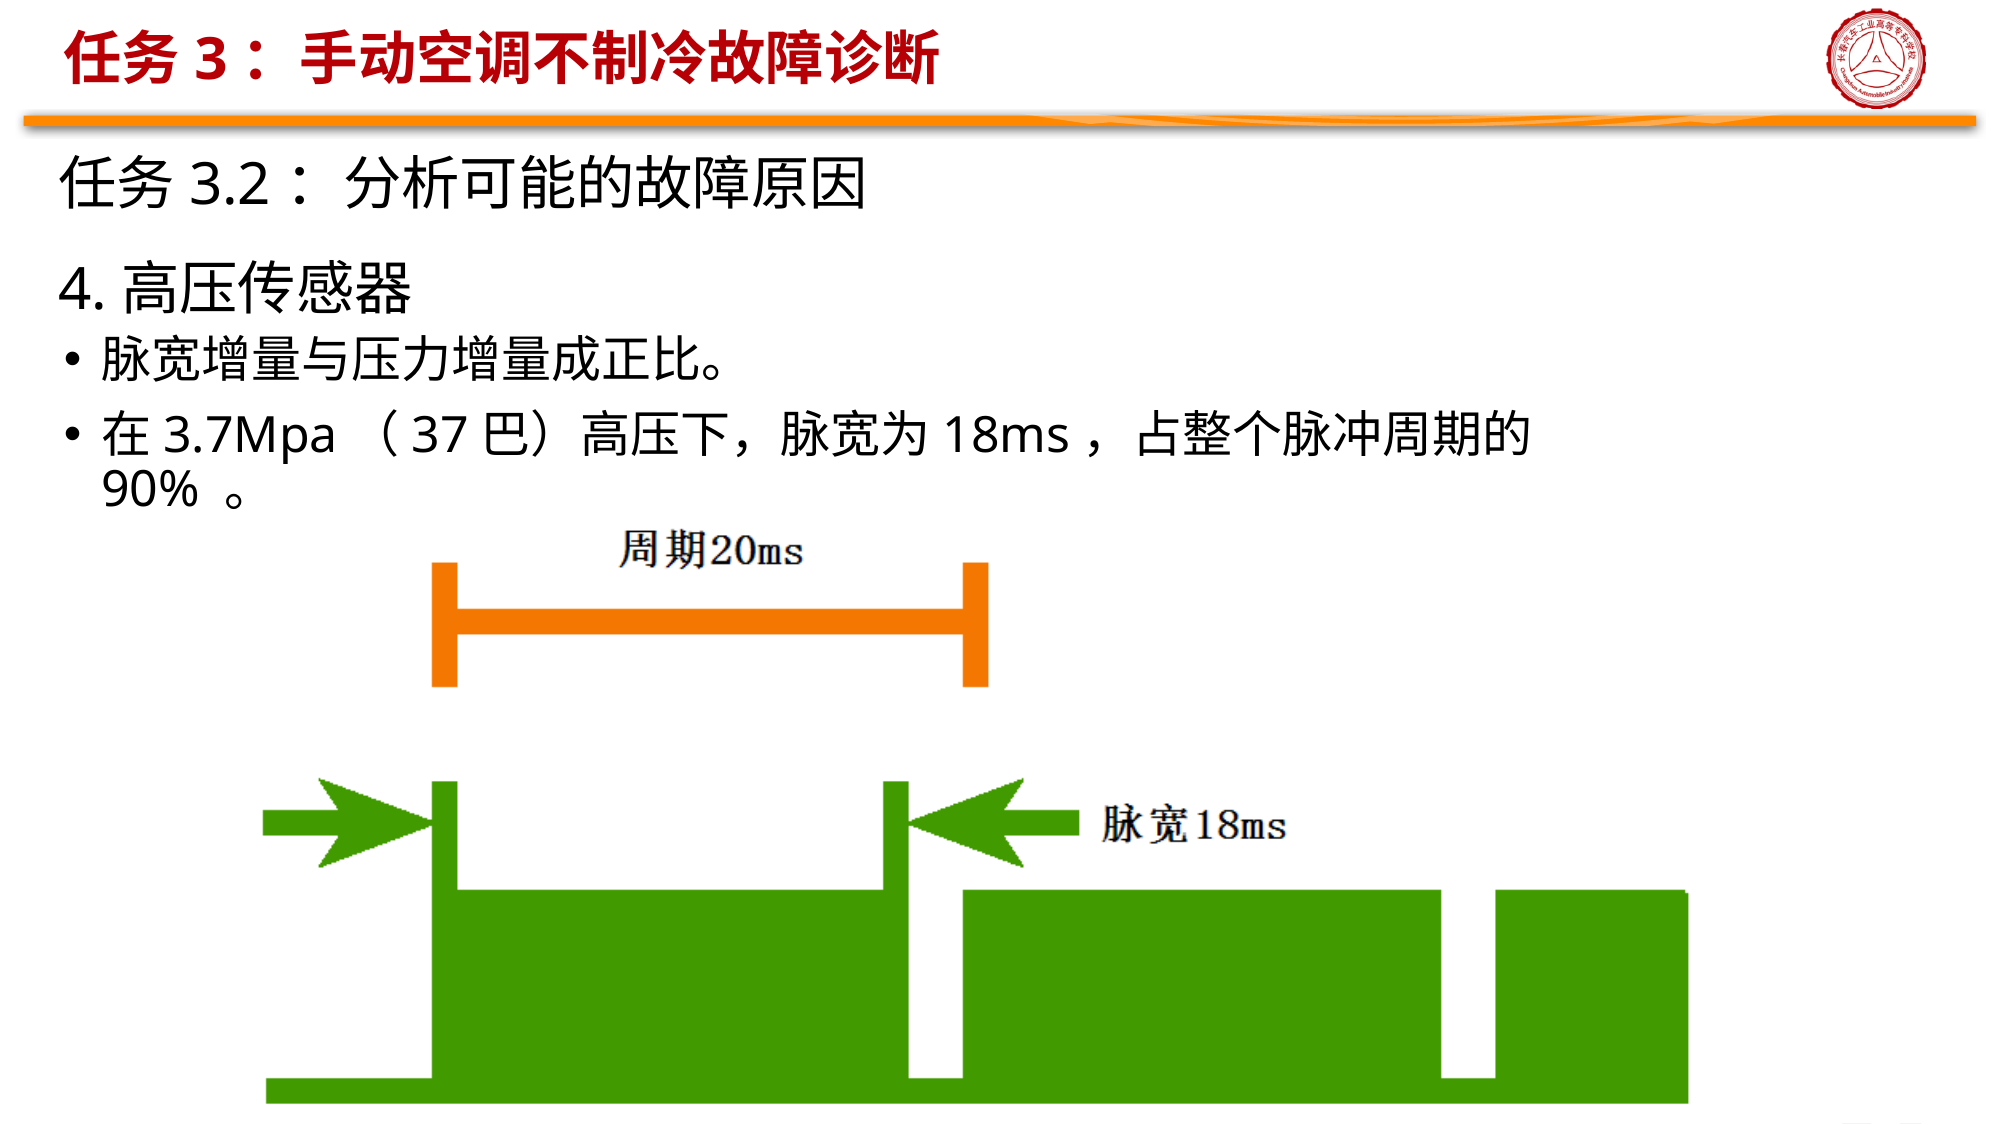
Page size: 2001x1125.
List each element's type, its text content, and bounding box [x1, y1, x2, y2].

picture [1826, 8, 1926, 109]
title 任务3：手动空调不制冷故障诊断 [49, 21, 1557, 121]
text_box 任务3.2：分析可能的故障原因 4.高压传感器 [43, 103, 1063, 329]
picture [259, 507, 1703, 1112]
